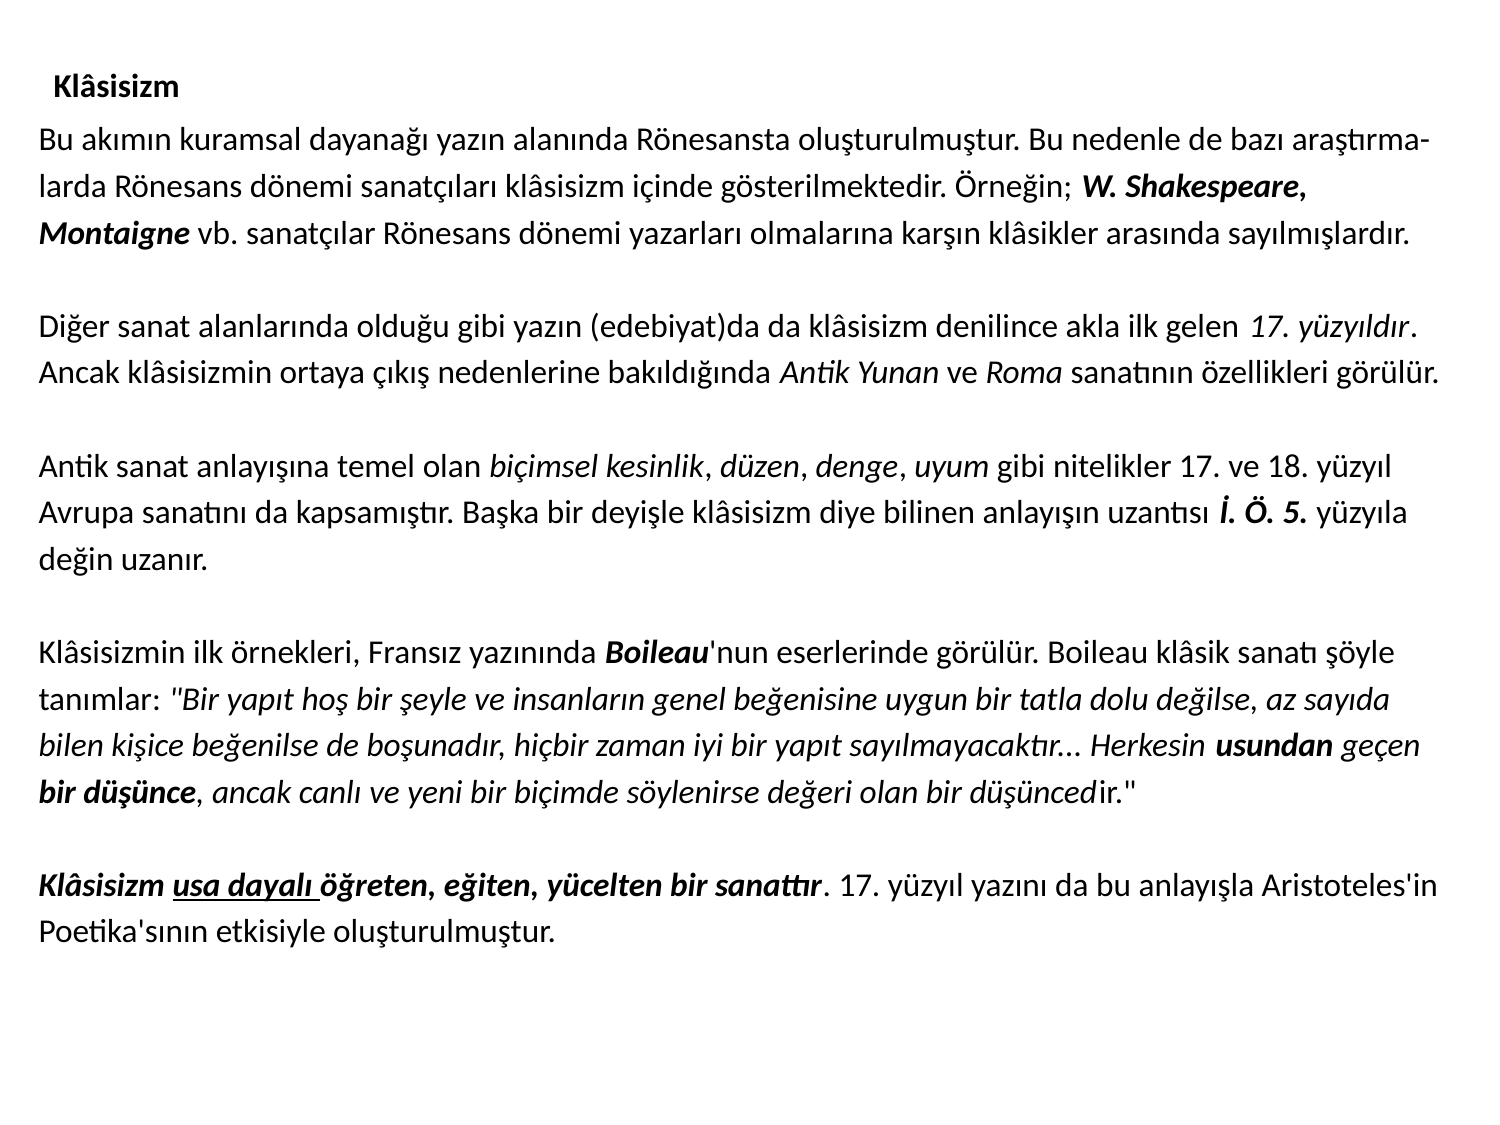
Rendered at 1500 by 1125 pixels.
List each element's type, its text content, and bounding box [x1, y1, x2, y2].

list Klâsisizm Bu akımın kuramsal dayanağı yazın alanında Rönesansta oluşturulmuştur. Bu nedenle de bazı araştırma- larda Rönesans dönemi sanatçıları klâsisizm içinde gösterilmektedir. Örneğin; W. Shakespeare, Montaigne vb. sanatçılar Rönesans dönemi yazarları olmalarına karşın klâsikler arasında sayılmışlardır. Diğer sanat alanlarında olduğu gibi yazın (edebiyat)da da klâsisizm denilince akla ilk gelen 17. yüzyıldır. Ancak klâsisizmin ortaya çıkış nedenlerine bakıldığında Antik Yunan ve Roma sanatının özellikleri görülür. Antik sanat anlayışına temel olan biçimsel kesinlik, düzen, denge, uyum gibi nitelikler 17. ve 18. yüzyıl Avrupa sanatını da kapsamıştır. Başka bir deyişle klâsisizm diye bilinen anlayışın uzantısı İ. Ö. 5. yüzyıla değin uzanır. Klâsisizmin ilk örnekleri, Fransız yazınında Boileau'nun eserlerinde görülür. Boileau klâsik sanatı şöyle tanımlar: "Bir yapıt hoş bir şeyle ve insanların genel beğenisine uygun bir tatla dolu değilse, az sayıda bilen kişice beğenilse de boşunadır, hiçbir zaman iyi bir yapıt sayılmayacaktır... Herkesin usundan geçen bir düşünce, ancak canlı ve yeni bir biçimde söylenirse değeri olan bir düşüncedir." Klâsisizm usa dayalı öğreten, eğiten, yücelten bir sanattır. 17. yüzyıl yazını da bu anlayışla Aristoteles'in Poetika'sının etkisiyle oluşturulmuştur. [23, 23, 1465, 1102]
